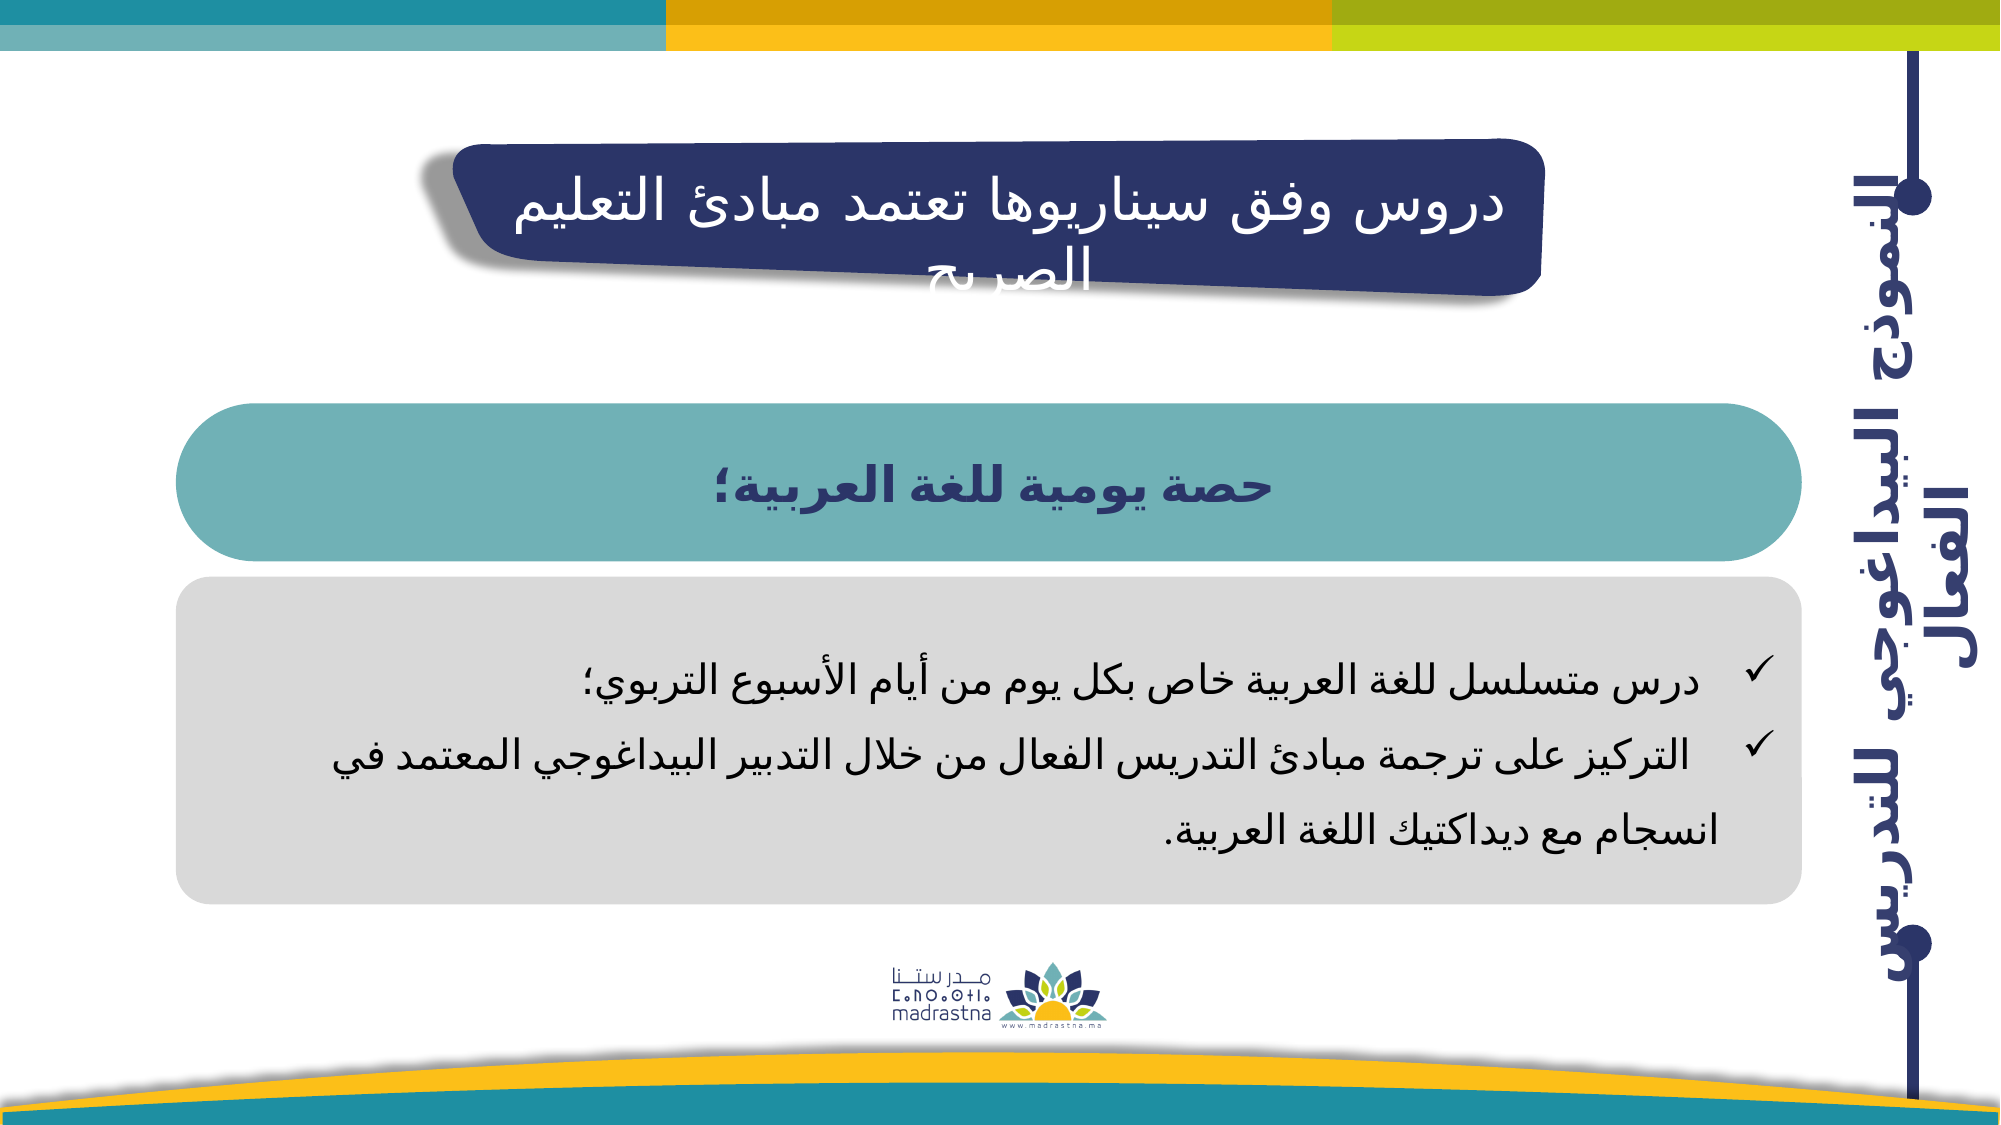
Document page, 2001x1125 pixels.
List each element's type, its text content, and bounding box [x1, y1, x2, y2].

text_box النموذج البيداغوجي للتدريس الفعال [1832, 136, 1988, 1021]
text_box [0, 0, 2000, 52]
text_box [1894, 52, 1931, 215]
text_box درس متسلسل للغة العربية خاص بكل يوم من أيام الأسبوع التربوي؛ التركيز على ترجمة مبادئ التدريس الفعال من خلال التدبير البيداغوجي المعتمد في انسجام مع ديداكتيك اللغة العربية. [174, 575, 1803, 906]
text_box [0, 1052, 2000, 1125]
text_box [1894, 925, 1931, 1052]
text_box حصة يومية للغة العربية؛ [174, 402, 1803, 563]
picture [893, 962, 1107, 1028]
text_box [452, 100, 1548, 296]
